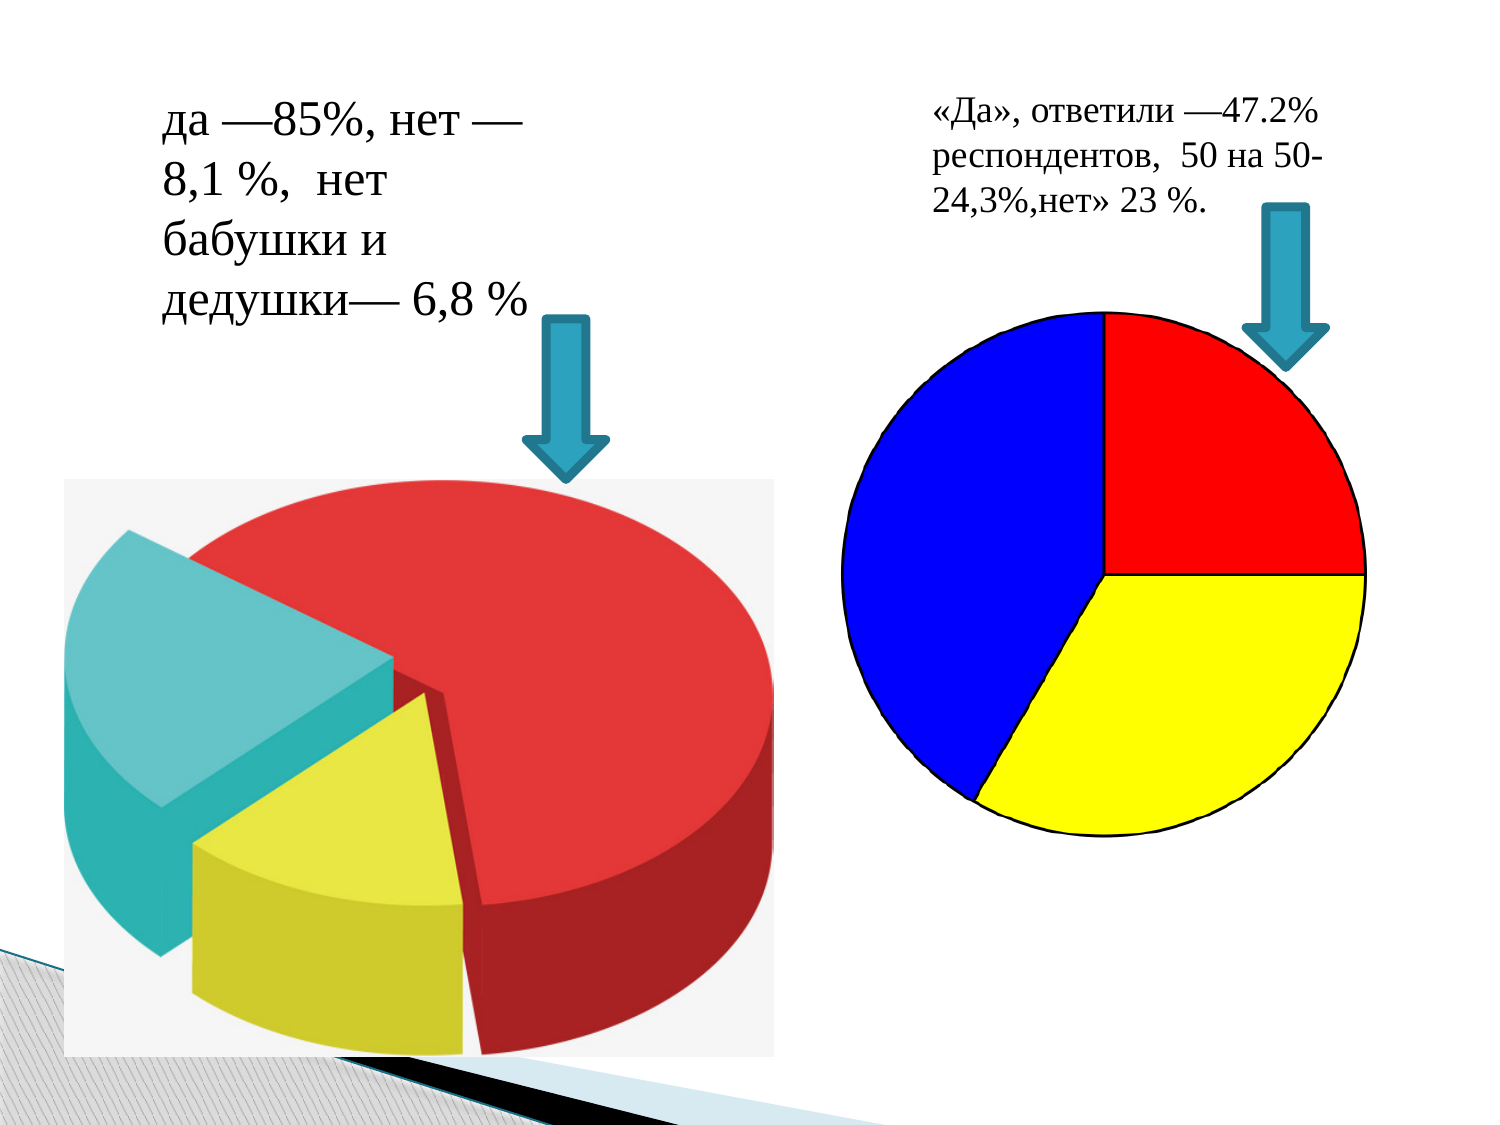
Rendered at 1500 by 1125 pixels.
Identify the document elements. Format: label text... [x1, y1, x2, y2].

picture [808, 233, 1486, 867]
text_box да —85%, нет — 8,1 %, нет бабушки и дедушки— 6,8 % [147, 78, 550, 333]
text_box [521, 314, 611, 479]
picture [64, 479, 774, 1057]
text_box «Да», ответили —47.2% респондентов, 50 на 50-24,3%,нет» 23 %. [917, 78, 1412, 228]
text_box [1261, 202, 1311, 233]
